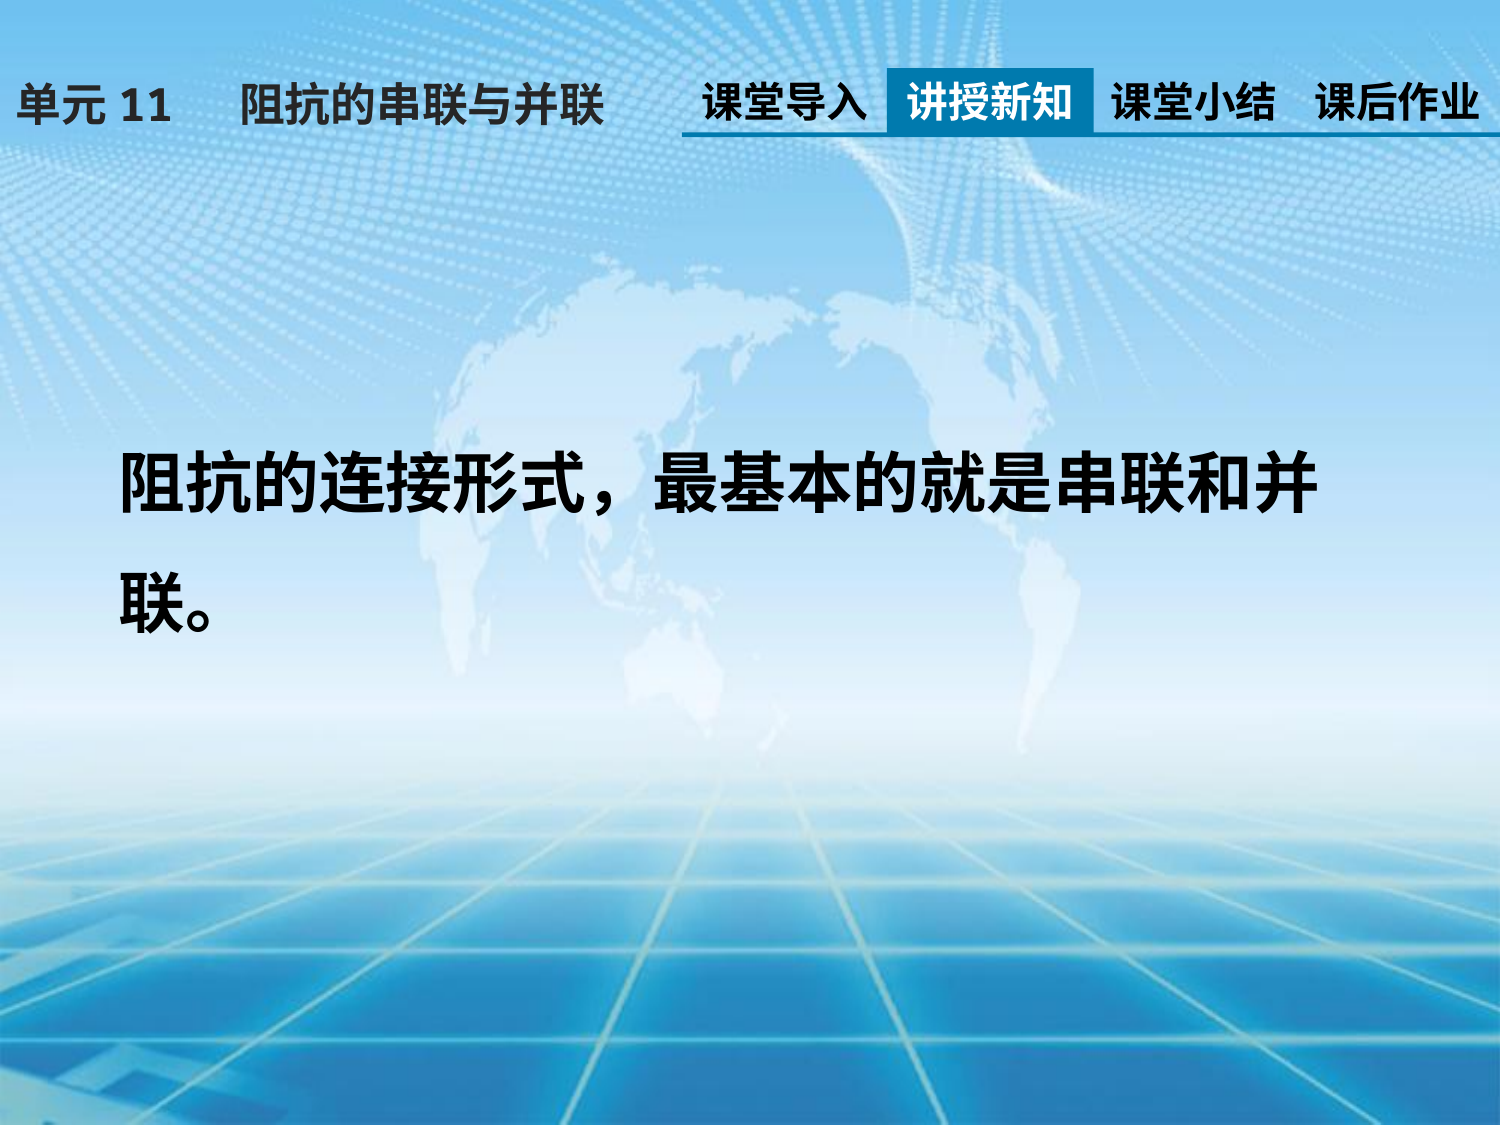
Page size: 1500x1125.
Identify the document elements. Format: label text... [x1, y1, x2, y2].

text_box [1, 67, 1500, 139]
text_box 阻抗的连接形式，最基本的就是串联和并联。 [104, 393, 1391, 648]
picture [0, 0, 1500, 1125]
